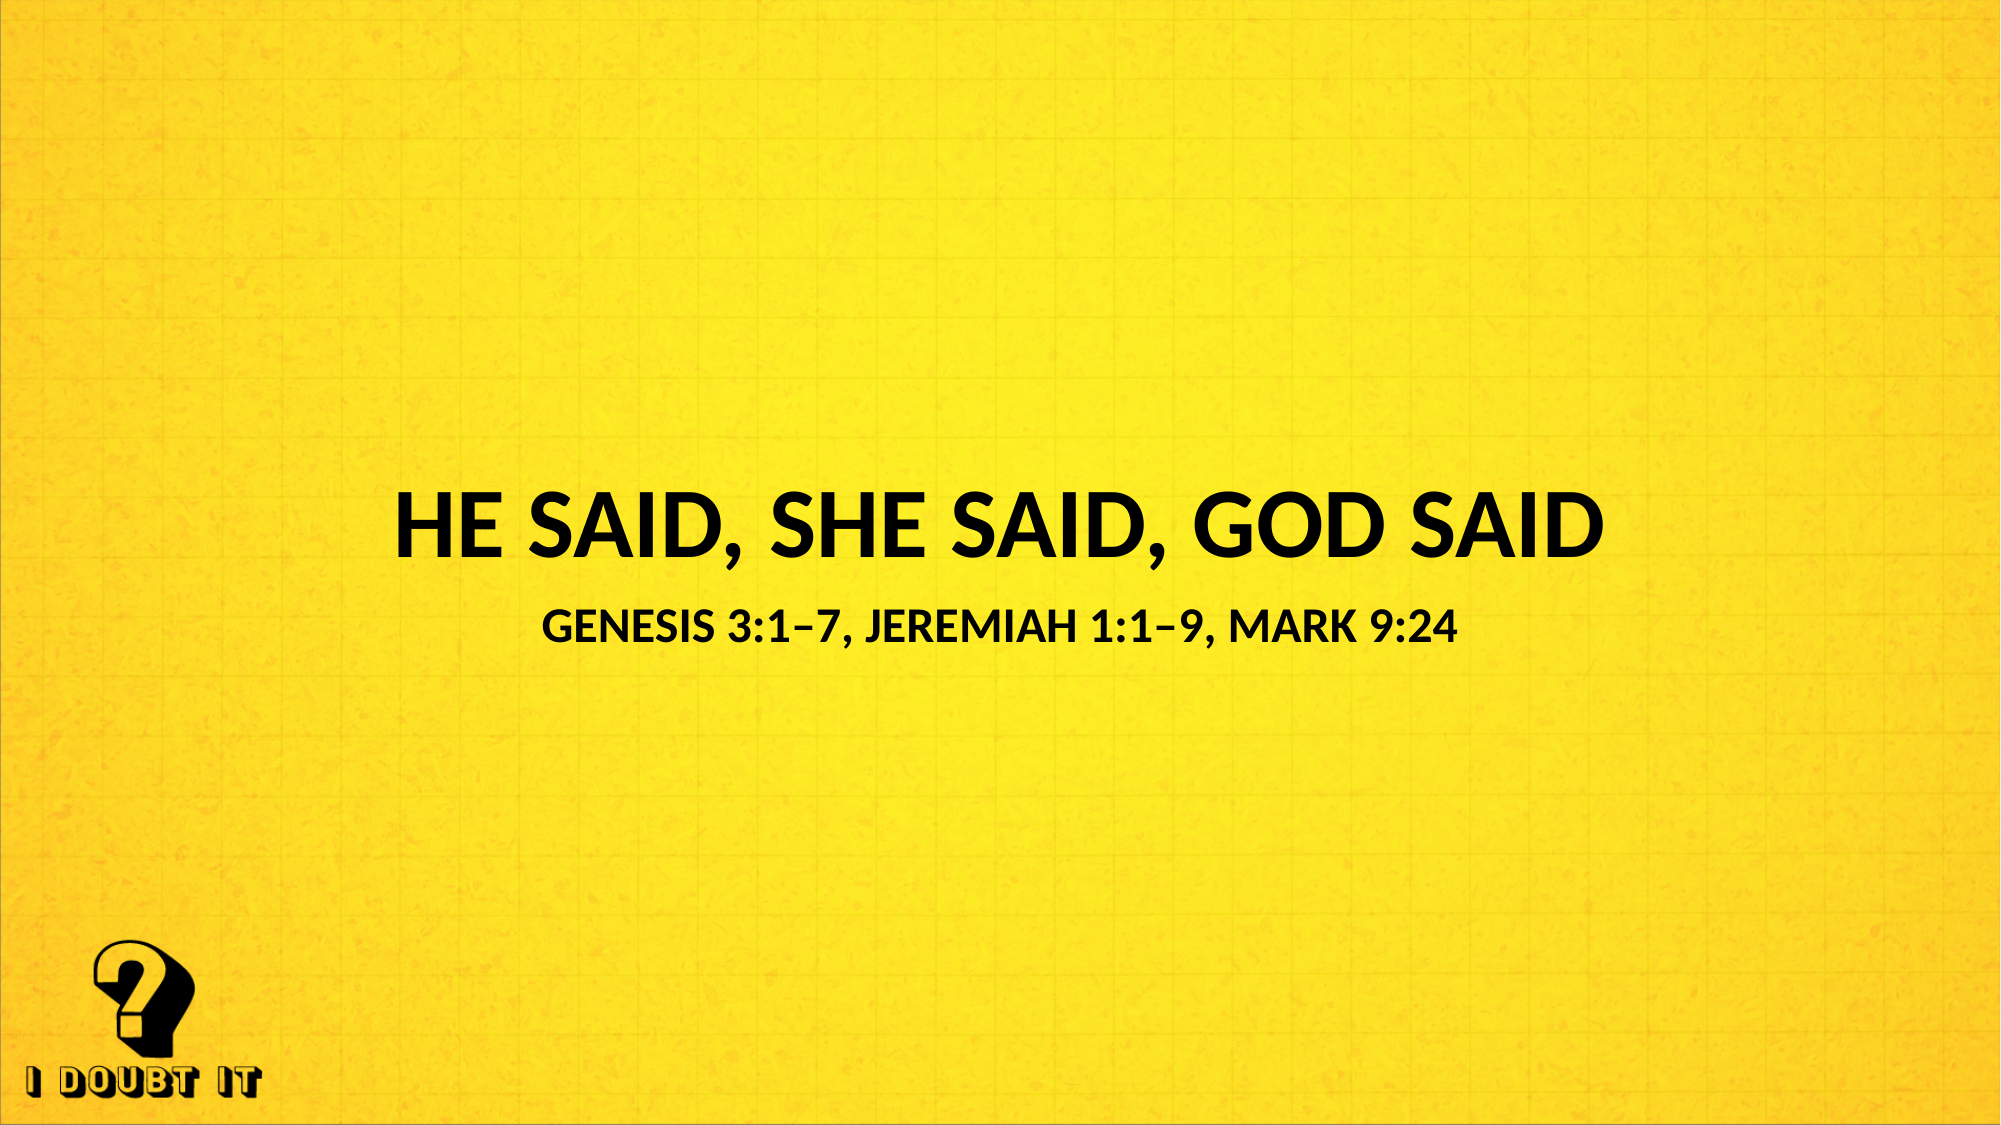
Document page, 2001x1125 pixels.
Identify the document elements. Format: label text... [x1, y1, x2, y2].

list HE SAID, SHE SAID, GOD SAID GENESIS 3:1–7, JEREMIAH 1:1–9, MARK 9:24 [137, 205, 1863, 920]
picture [0, 0, 2001, 1125]
